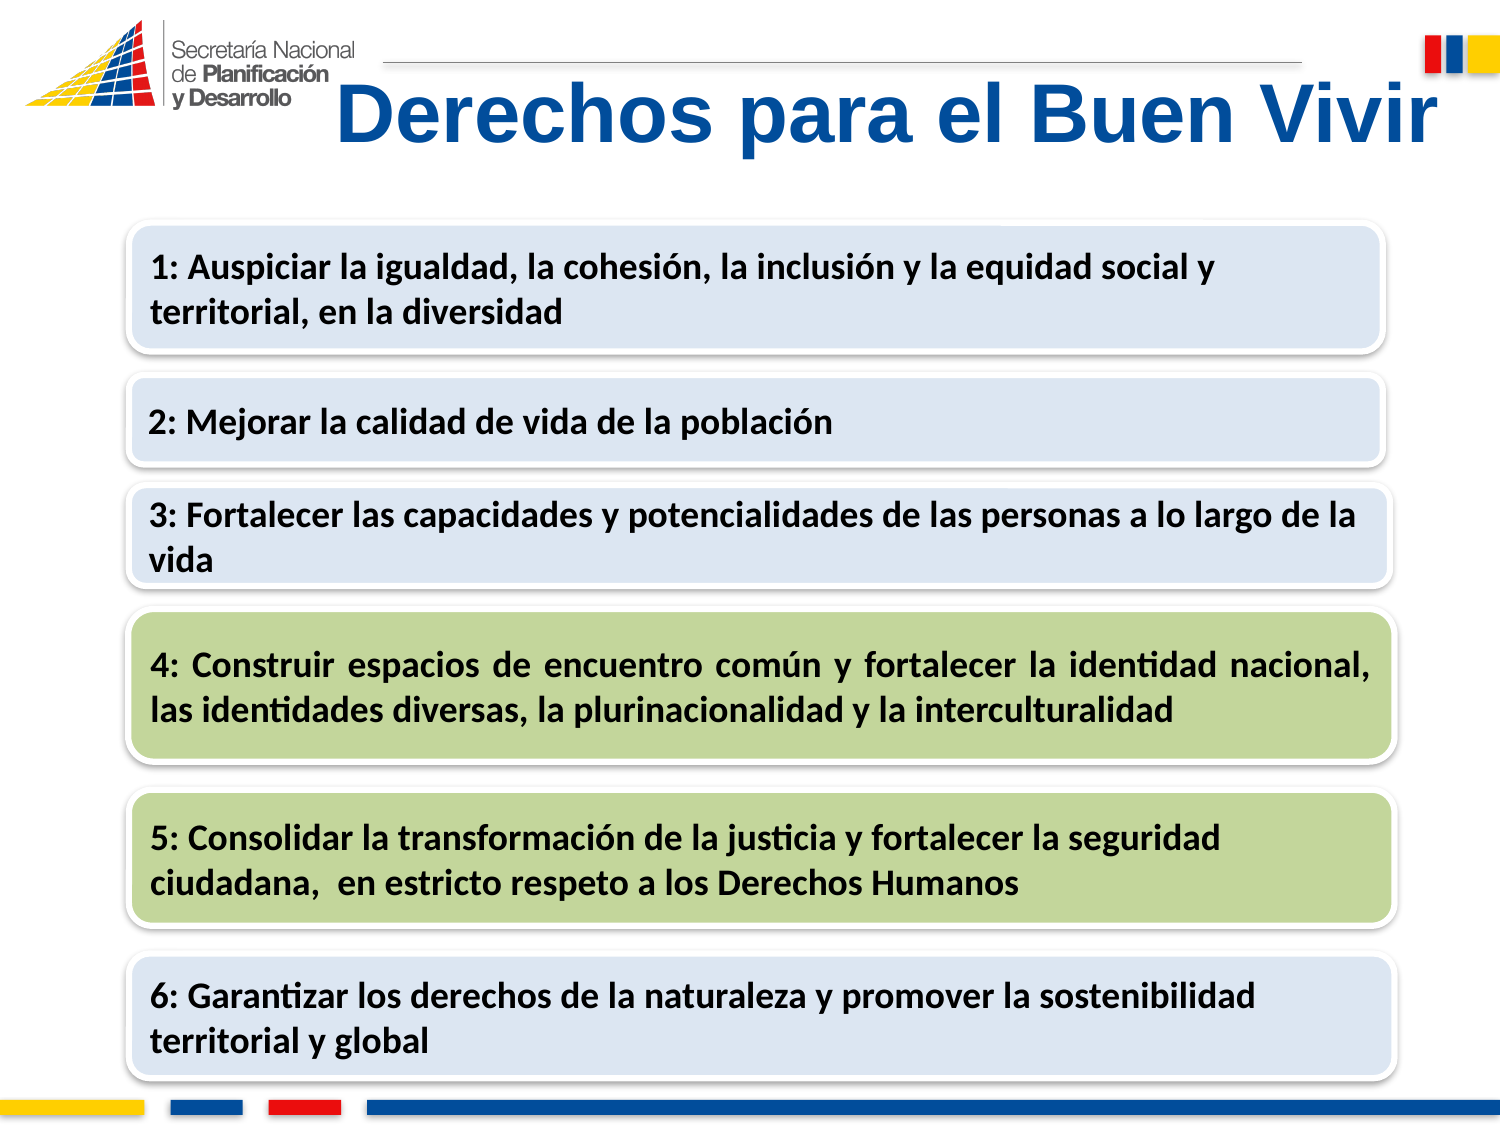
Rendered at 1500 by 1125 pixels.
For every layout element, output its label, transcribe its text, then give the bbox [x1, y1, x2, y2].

text_box 3: Fortalecer las capacidades y potencialidades de las personas a lo largo de la vida [125, 481, 1394, 590]
text_box 5: Consolidar la transformación de la justicia y fortalecer la seguridad ciudadana, en estricto respeto a los Derechos Humanos [125, 786, 1398, 929]
text_box 1: Auspiciar la igualdad, la cohesión, la inclusión y la equidad social y territorial, en la diversidad [125, 219, 1386, 355]
picture [25, 20, 295, 110]
text_box 6: Garantizar los derechos de la naturaleza y promover la sostenibilidad territorial y global [125, 950, 1398, 1082]
text_box 4: Construir espacios de encuentro común y fortalecer la identidad nacional, las identidades diversas, la plurinacionalidad y la interculturalidad [125, 605, 1398, 765]
text_box Derechos para el Buen Vivir [295, 14, 1455, 223]
text_box 2: Mejorar la calidad de vida de la población [125, 371, 1386, 468]
